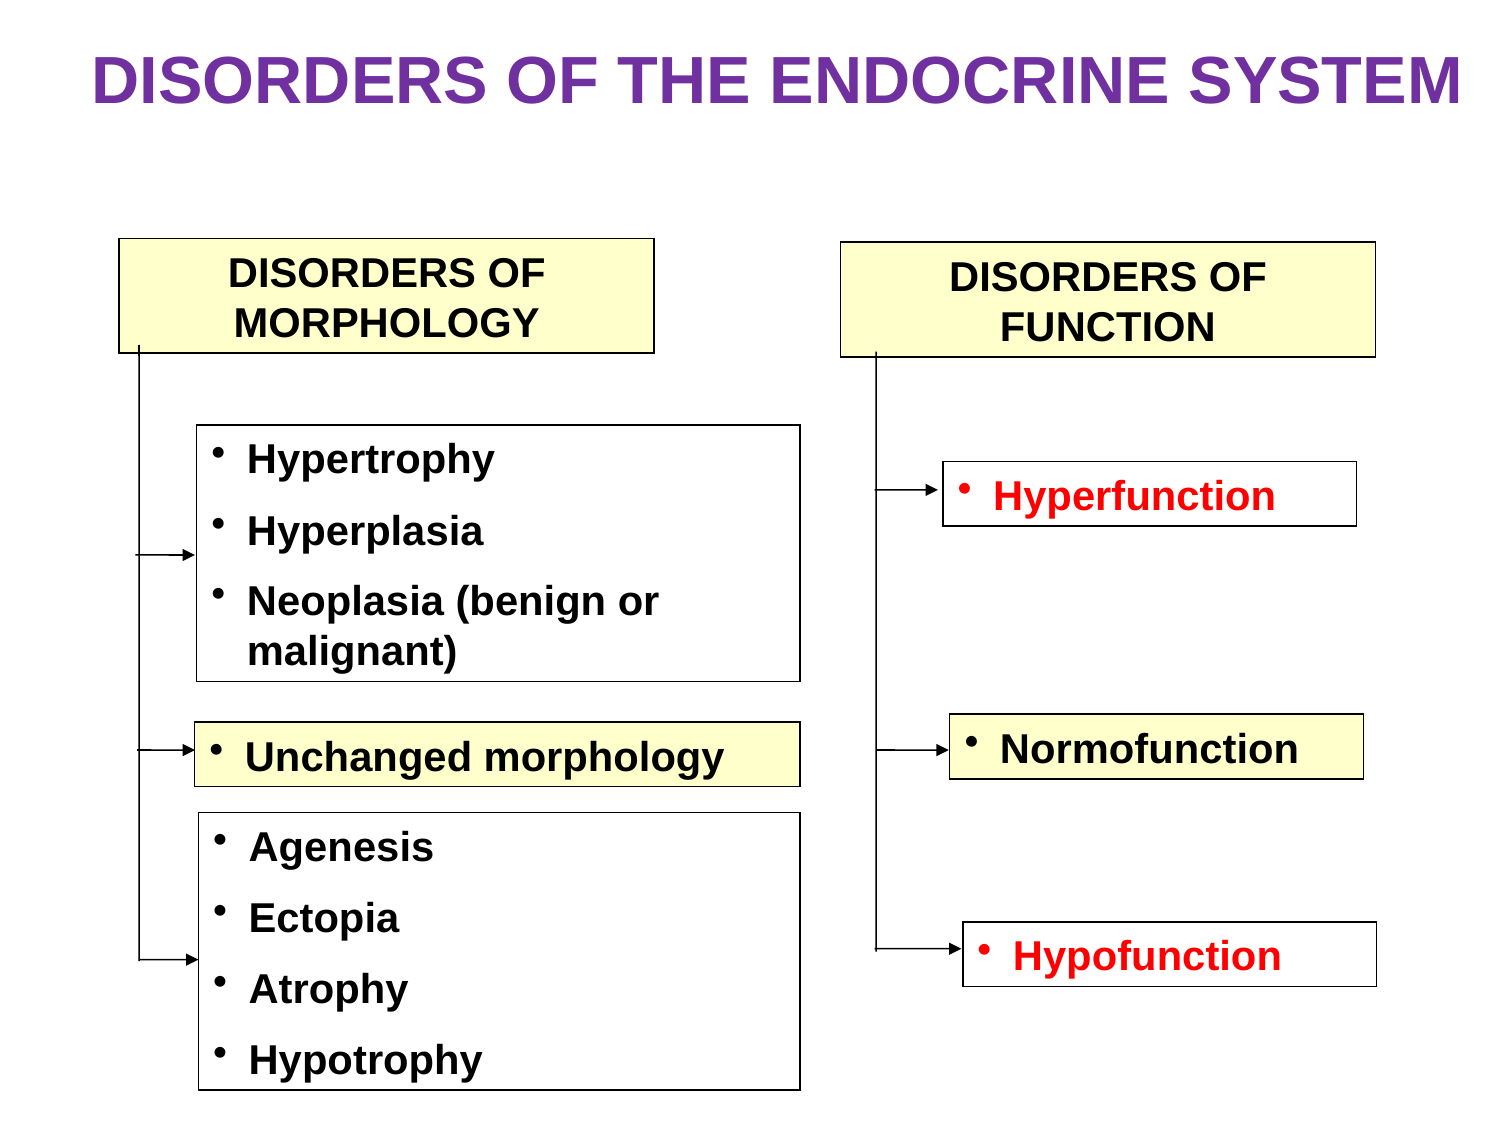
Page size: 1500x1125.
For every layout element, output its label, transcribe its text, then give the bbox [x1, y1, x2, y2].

text_box [874, 483, 938, 497]
text_box Agenesis Ectopia Atrophy Hypotrophy [198, 812, 800, 1090]
text_box DISORDERS OF FUNCTION [840, 242, 1376, 357]
text_box Hypofunction [962, 921, 1377, 987]
text_box [876, 743, 949, 757]
text_box [138, 953, 199, 966]
text_box [137, 743, 196, 757]
title DISORDERS OF THE ENDOCRINE SYSTEM [0, 0, 1500, 155]
text_box Unchanged morphology [194, 721, 800, 787]
text_box Hypertrophy Hyperplasia Neoplasia (benign or malignant) [196, 424, 800, 682]
text_box Hyperfunction [942, 461, 1357, 527]
text_box [874, 942, 962, 955]
text_box DISORDERS OF MORPHOLOGY [119, 238, 655, 354]
text_box [135, 548, 196, 562]
text_box Normofunction [949, 714, 1364, 779]
